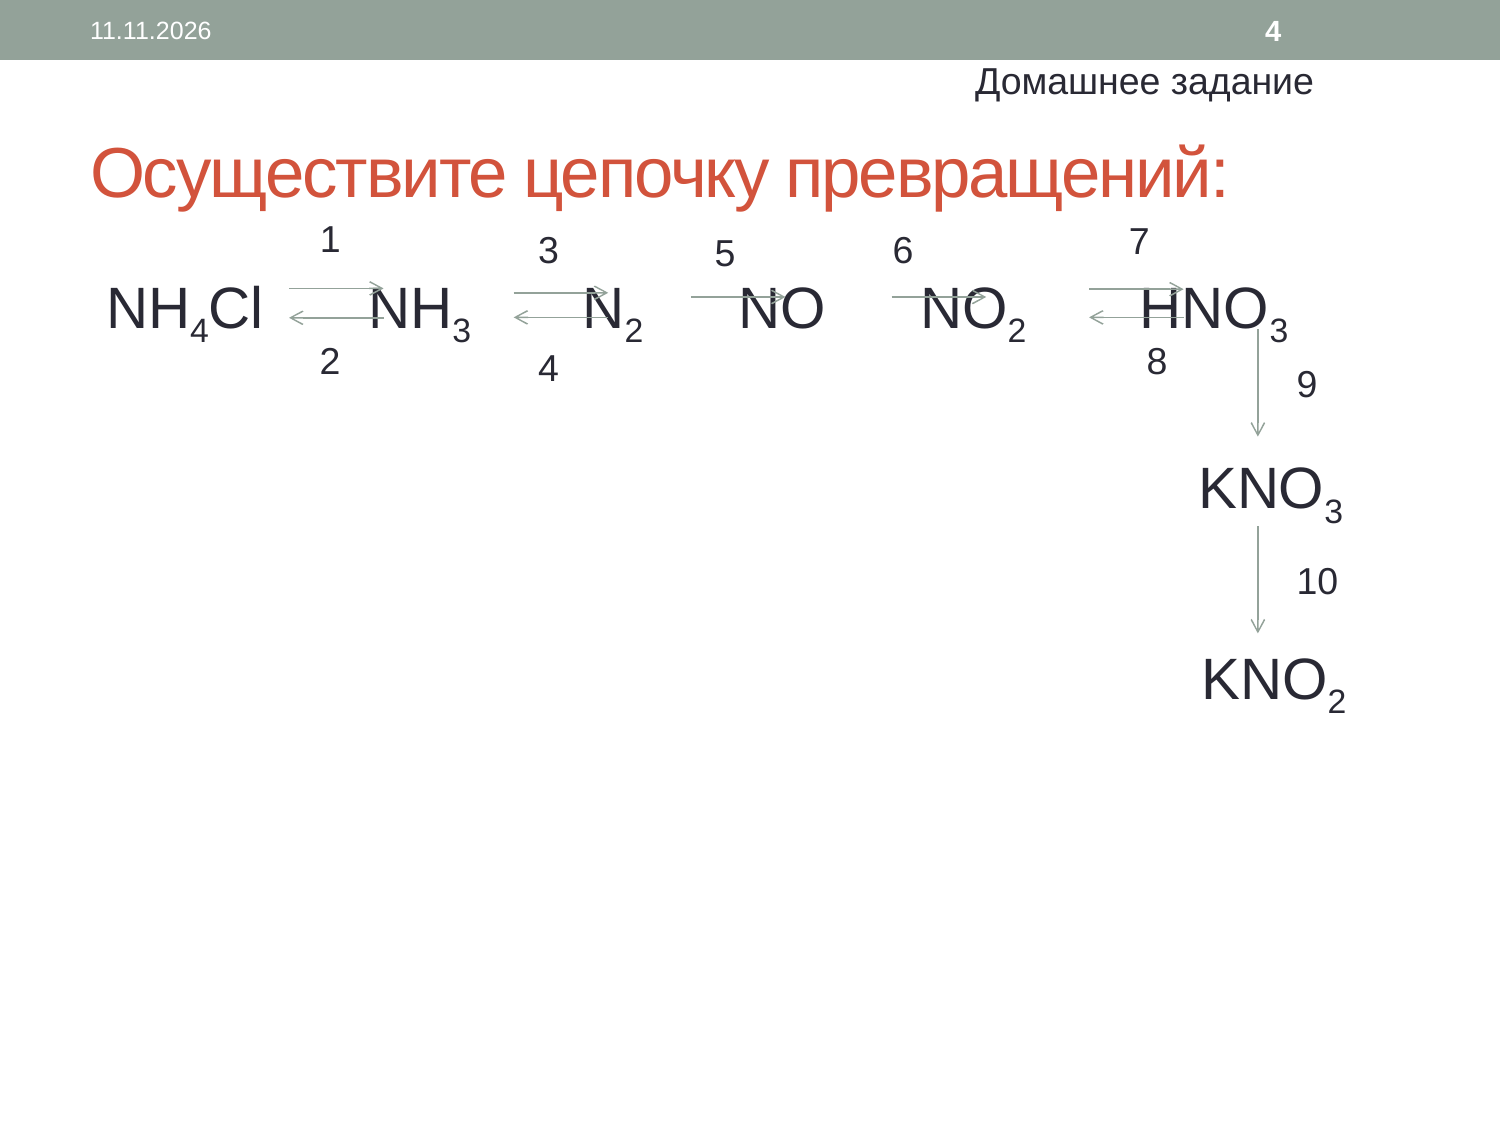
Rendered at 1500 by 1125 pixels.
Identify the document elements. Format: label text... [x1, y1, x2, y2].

text_box 2 [304, 329, 368, 390]
text_box 10 [1281, 549, 1397, 610]
text_box 7 [1114, 210, 1159, 270]
slide_number 4 [1250, 3, 1425, 57]
text_box KNO3 [1183, 443, 1385, 538]
text_box 8 [1131, 329, 1172, 390]
list NН4Cl NН3 N2 NO NO2 HNO3 [75, 262, 1425, 1063]
text_box 4 [523, 336, 626, 397]
text_box Домашнее задание [960, 49, 1500, 110]
text_box 3 [523, 218, 599, 279]
text_box 5 [699, 221, 777, 282]
text_box 1 [304, 208, 353, 268]
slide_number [75, 3, 550, 57]
text_box KNO2 [1187, 633, 1388, 728]
text_box 6 [877, 218, 990, 279]
title Осуществите цепочку превращений: [75, 87, 1425, 250]
text_box 9 [1281, 352, 1385, 413]
